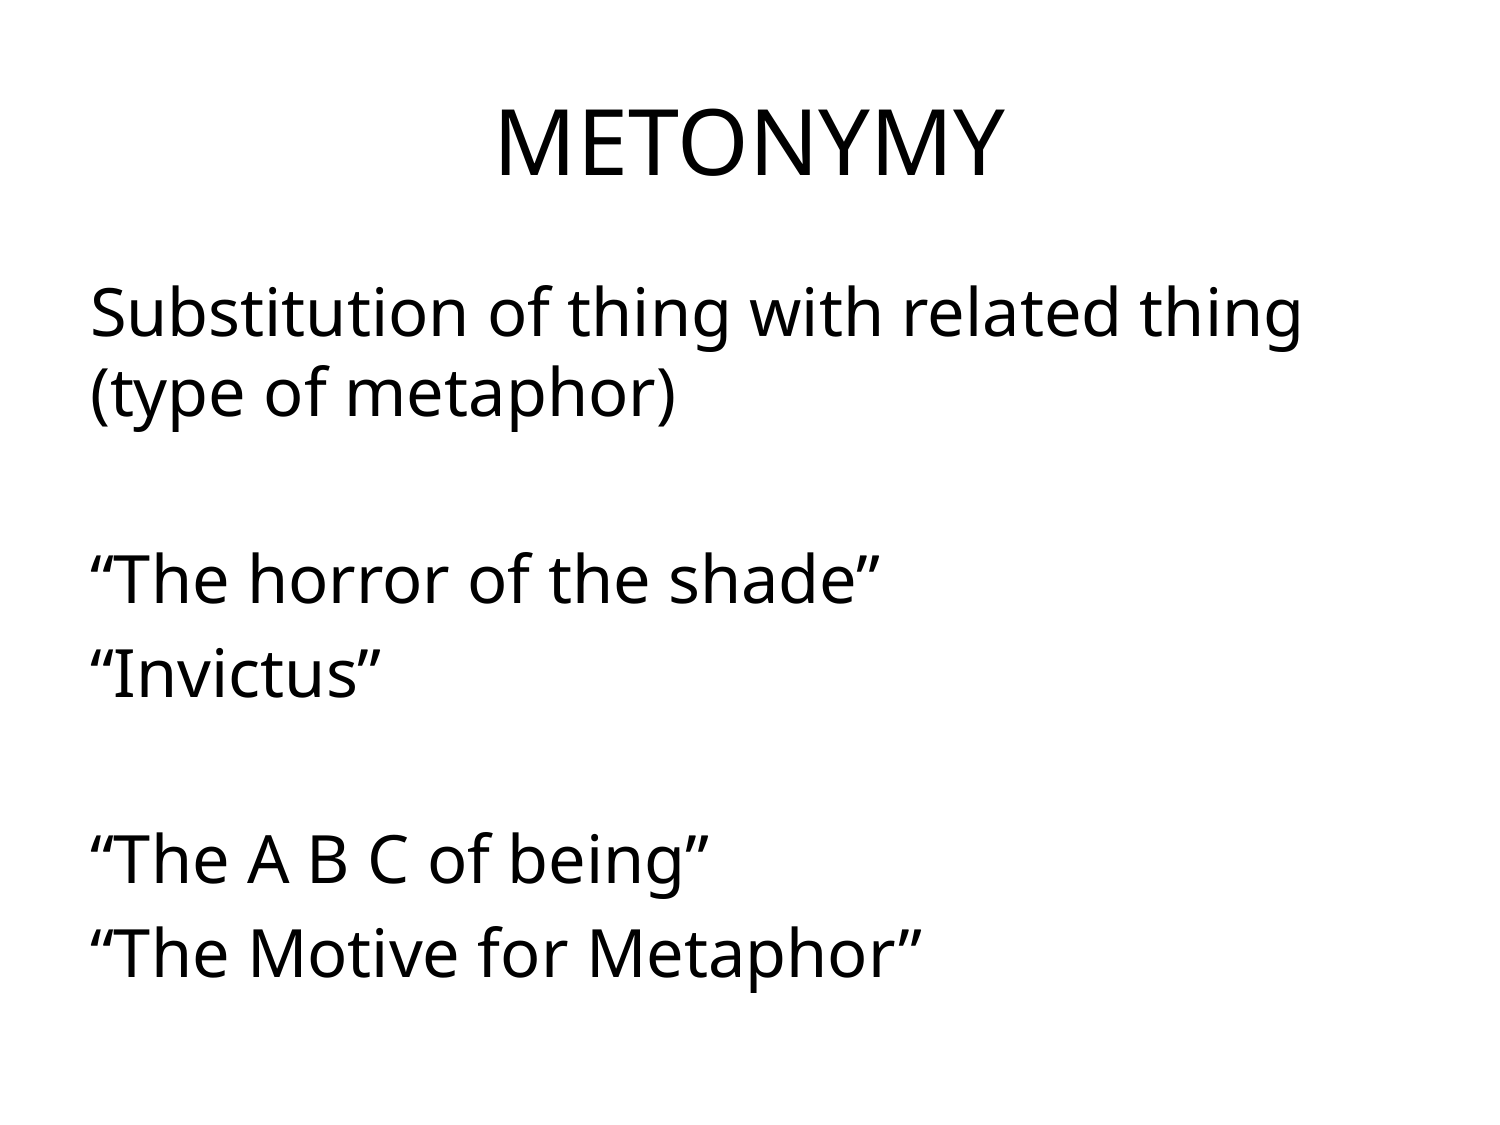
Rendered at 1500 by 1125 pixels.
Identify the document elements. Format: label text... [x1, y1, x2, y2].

list Substitution of thing with related thing (type of metaphor) “The horror of the shade” “Invictus” “The A B C of being” “The Motive for Metaphor” [75, 262, 1425, 1005]
title METONYMY [75, 45, 1425, 233]
